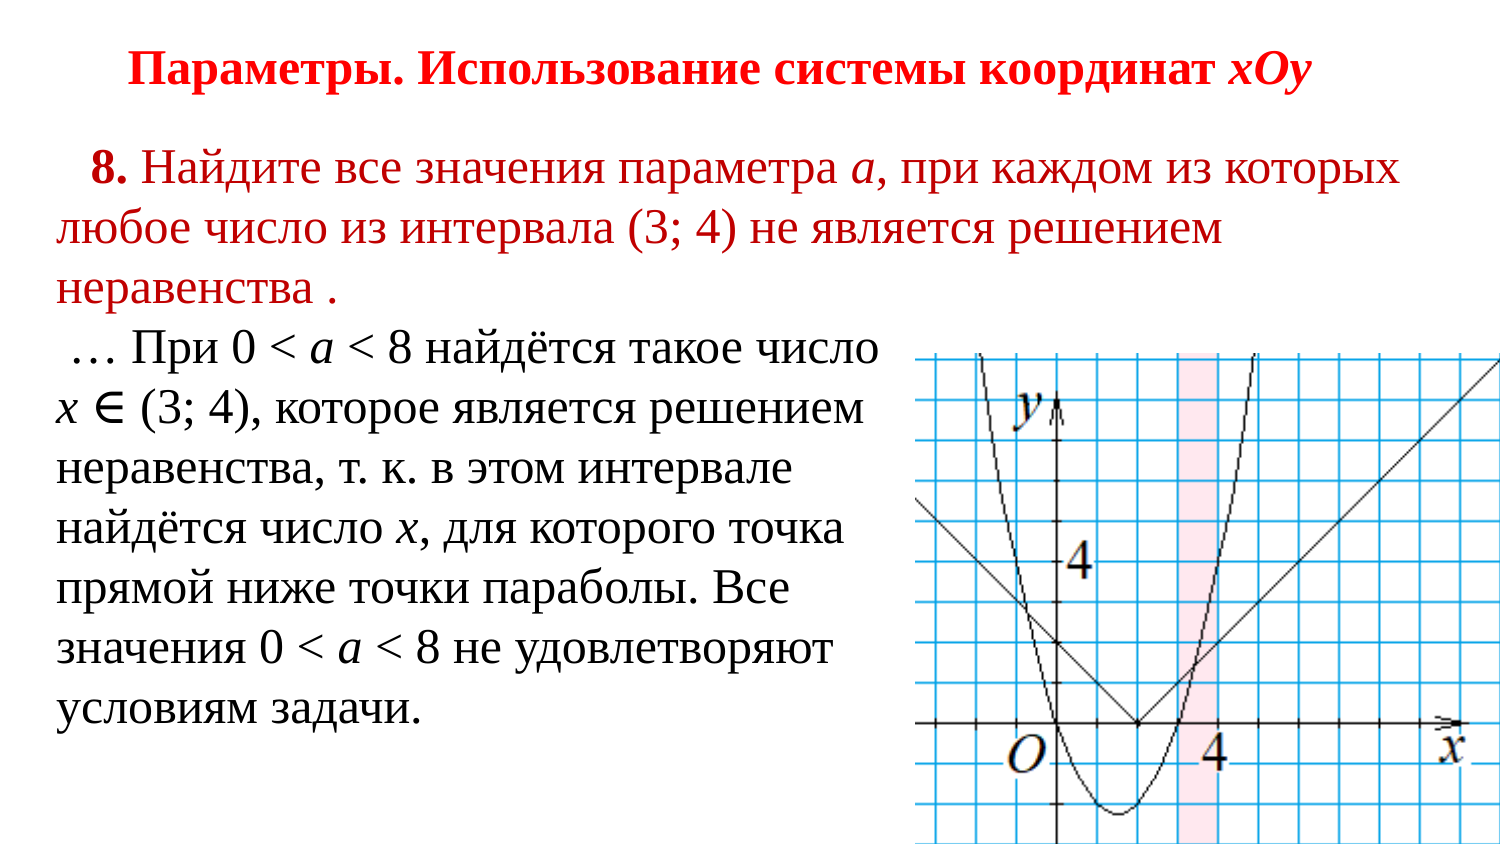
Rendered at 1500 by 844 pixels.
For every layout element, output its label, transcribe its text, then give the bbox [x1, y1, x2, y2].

picture [1381, 442, 1500, 560]
picture [1139, 353, 1257, 358]
picture [915, 353, 1015, 358]
picture [915, 361, 1500, 844]
picture [1260, 765, 1378, 844]
picture [1139, 442, 1257, 560]
picture [1381, 361, 1500, 439]
picture [1381, 563, 1500, 641]
picture [1139, 361, 1257, 439]
subtitle [41, 150, 1471, 800]
picture [1260, 353, 1378, 358]
title Параметры. Использование системы координат xOy [112, 32, 1376, 103]
picture [1260, 563, 1378, 641]
picture [1381, 353, 1500, 358]
picture [1260, 442, 1378, 560]
picture [1018, 353, 1136, 358]
picture [1139, 563, 1257, 641]
picture [1260, 361, 1378, 439]
